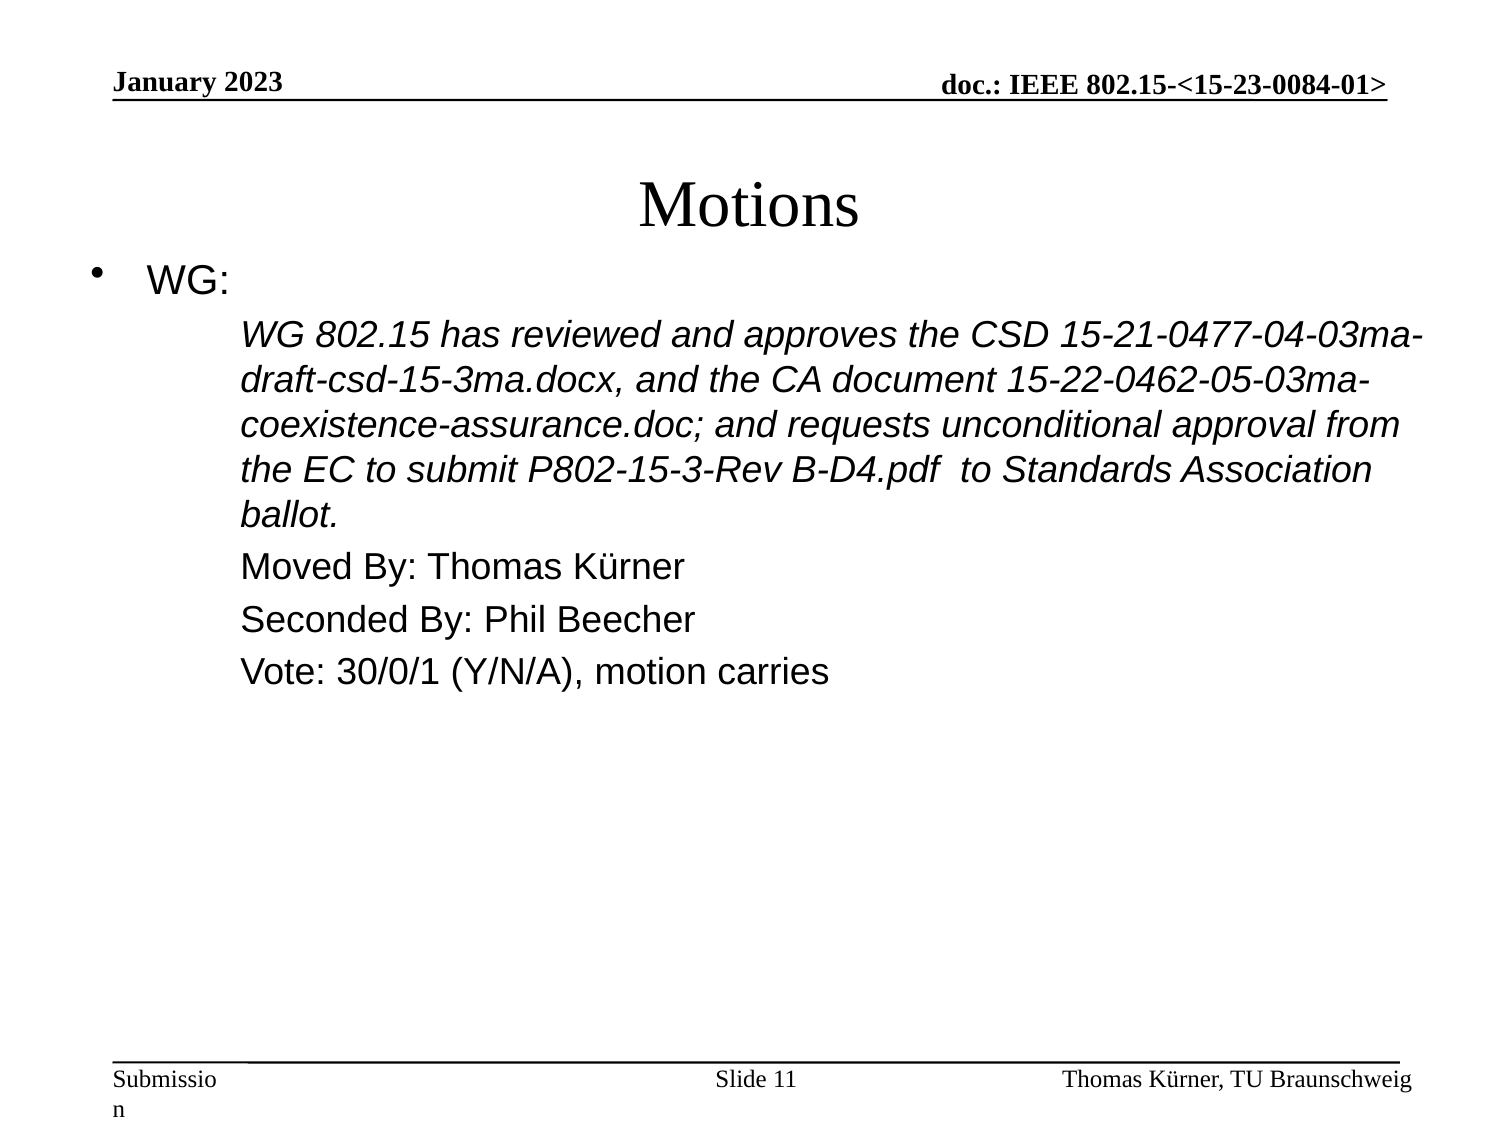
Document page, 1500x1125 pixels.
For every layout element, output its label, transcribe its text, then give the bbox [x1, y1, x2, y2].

list WG: WG 802.15 has reviewed and approves the CSD 15-21-0477-04-03ma- draft-csd-15-3ma.docx, and the CA document 15-22-0462-05-03ma- coexistence-assurance.doc; and requests unconditional approval from the EC to submit P802-15-3-Rev B-D4.pdf to Standards Association ballot. Moved By: Thomas Kürner Seconded By: Phil Beecher Vote: 30/0/1 (Y/N/A), motion carries [75, 245, 1450, 1013]
footer Thomas Kürner, TU Braunschweig [900, 1062, 1413, 1093]
title Motions [112, 112, 1388, 245]
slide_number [112, 62, 375, 98]
slide_number Slide 11 [712, 1062, 800, 1093]
